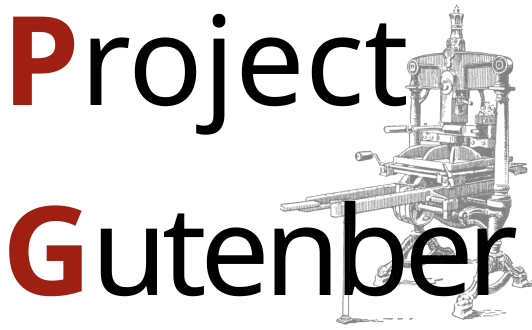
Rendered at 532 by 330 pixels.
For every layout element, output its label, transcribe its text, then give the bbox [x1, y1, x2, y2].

text_box Gutenberg [0, 164, 532, 330]
picture [265, 0, 532, 329]
text_box Project [0, 0, 265, 138]
